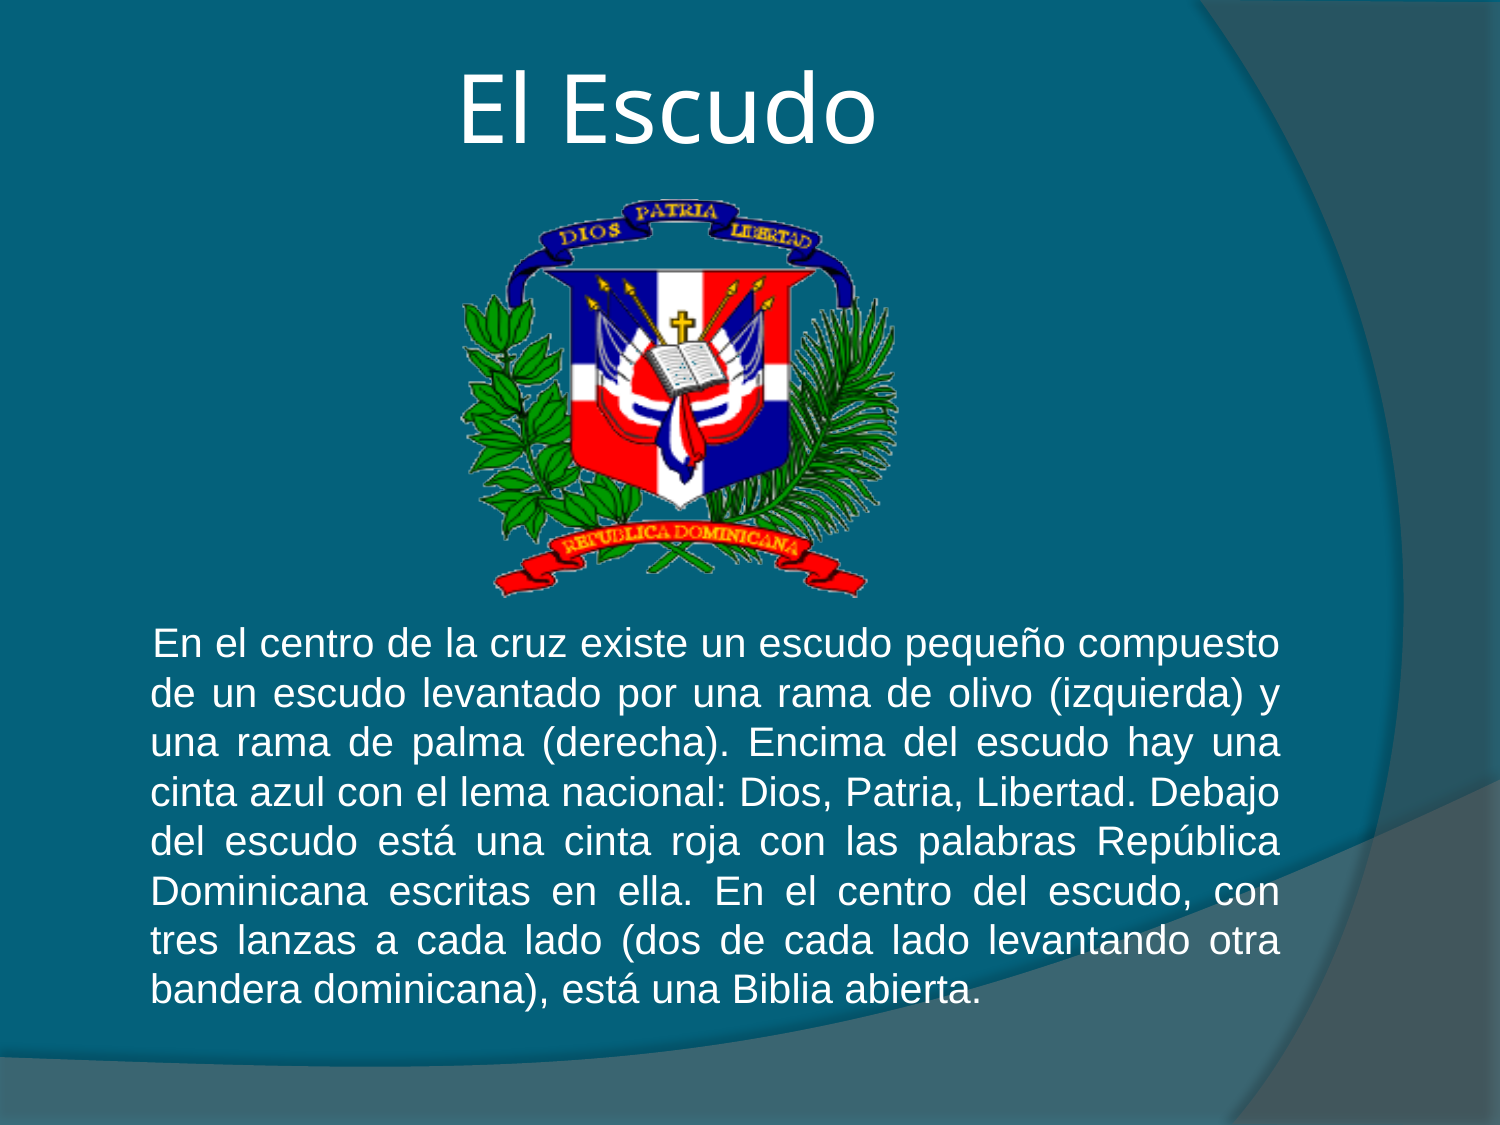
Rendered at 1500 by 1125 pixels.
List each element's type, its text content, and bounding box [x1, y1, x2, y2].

list En el centro de la cruz existe un escudo pequeño compuesto de un escudo levantado por una rama de olivo (izquierda) y una rama de palma (derecha). Encima del escudo hay una cinta azul con el lema nacional: Dios, Patria, Libertad. Debajo del escudo está una cinta roja con las palabras República Dominicana escritas en ella. En el centro del escudo, con tres lanzas a cada lado (dos de cada lado levantando otra bandera dominicana), está una Biblia abierta. [70, 609, 1296, 1052]
picture [461, 200, 898, 597]
title El Escudo [246, 11, 1090, 200]
